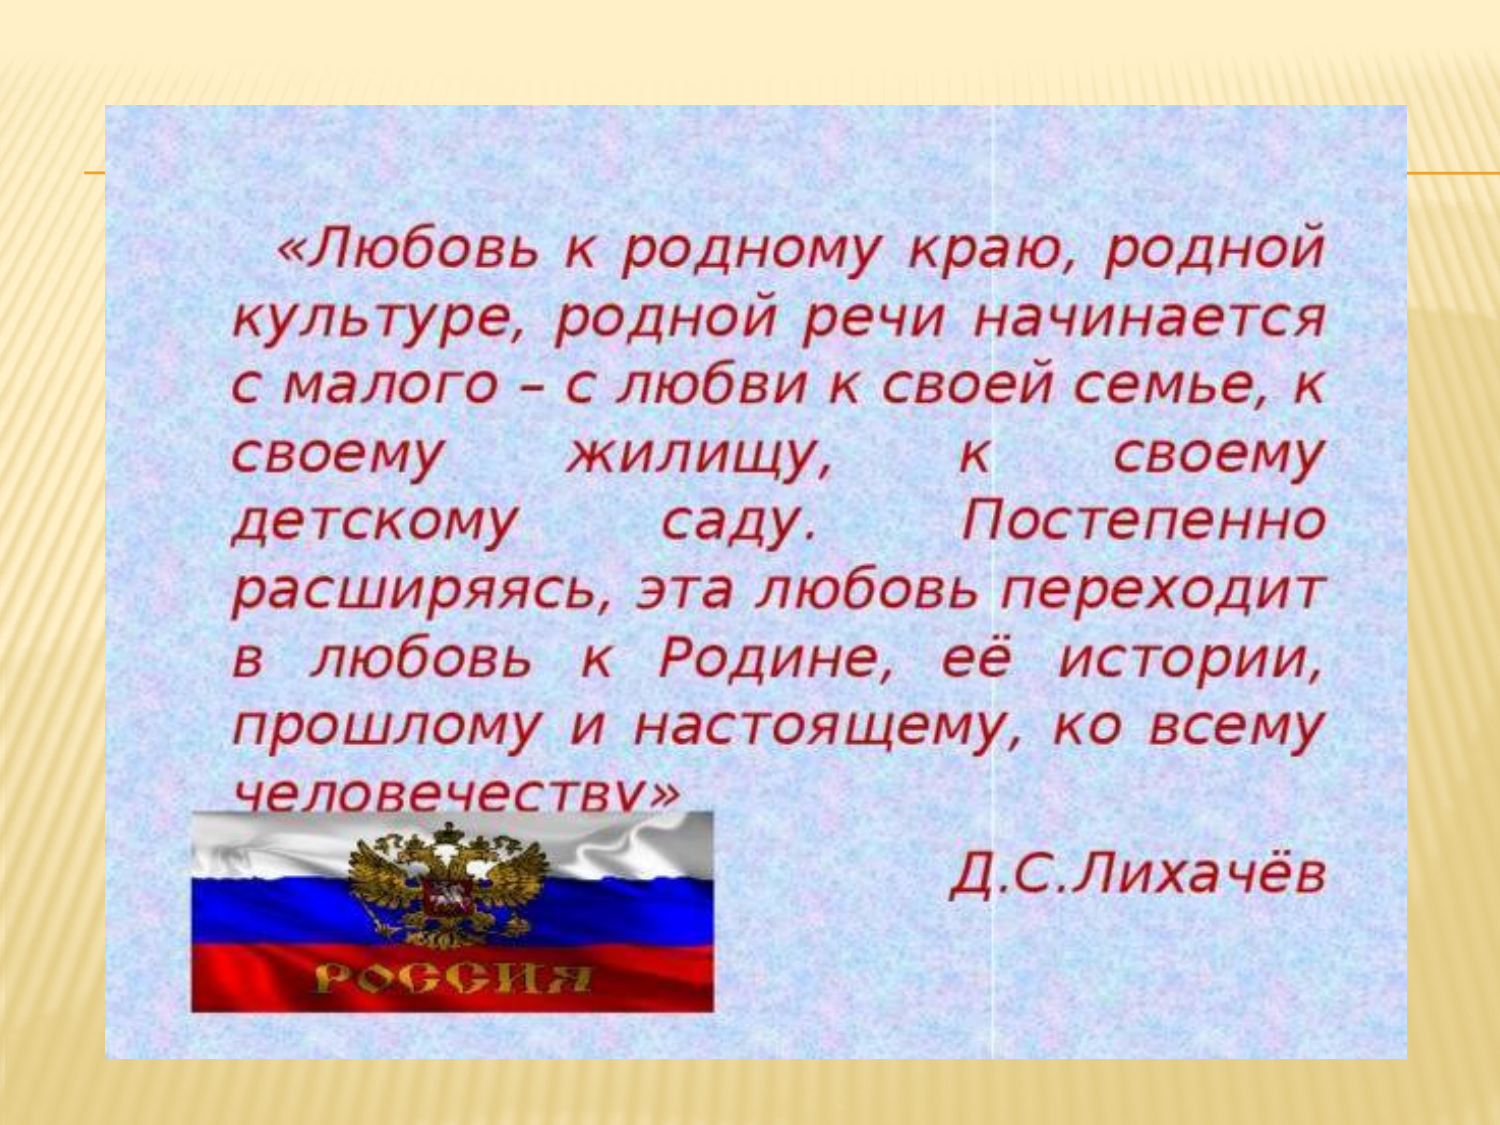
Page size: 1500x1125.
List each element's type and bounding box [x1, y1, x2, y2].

list [105, 105, 1407, 1060]
